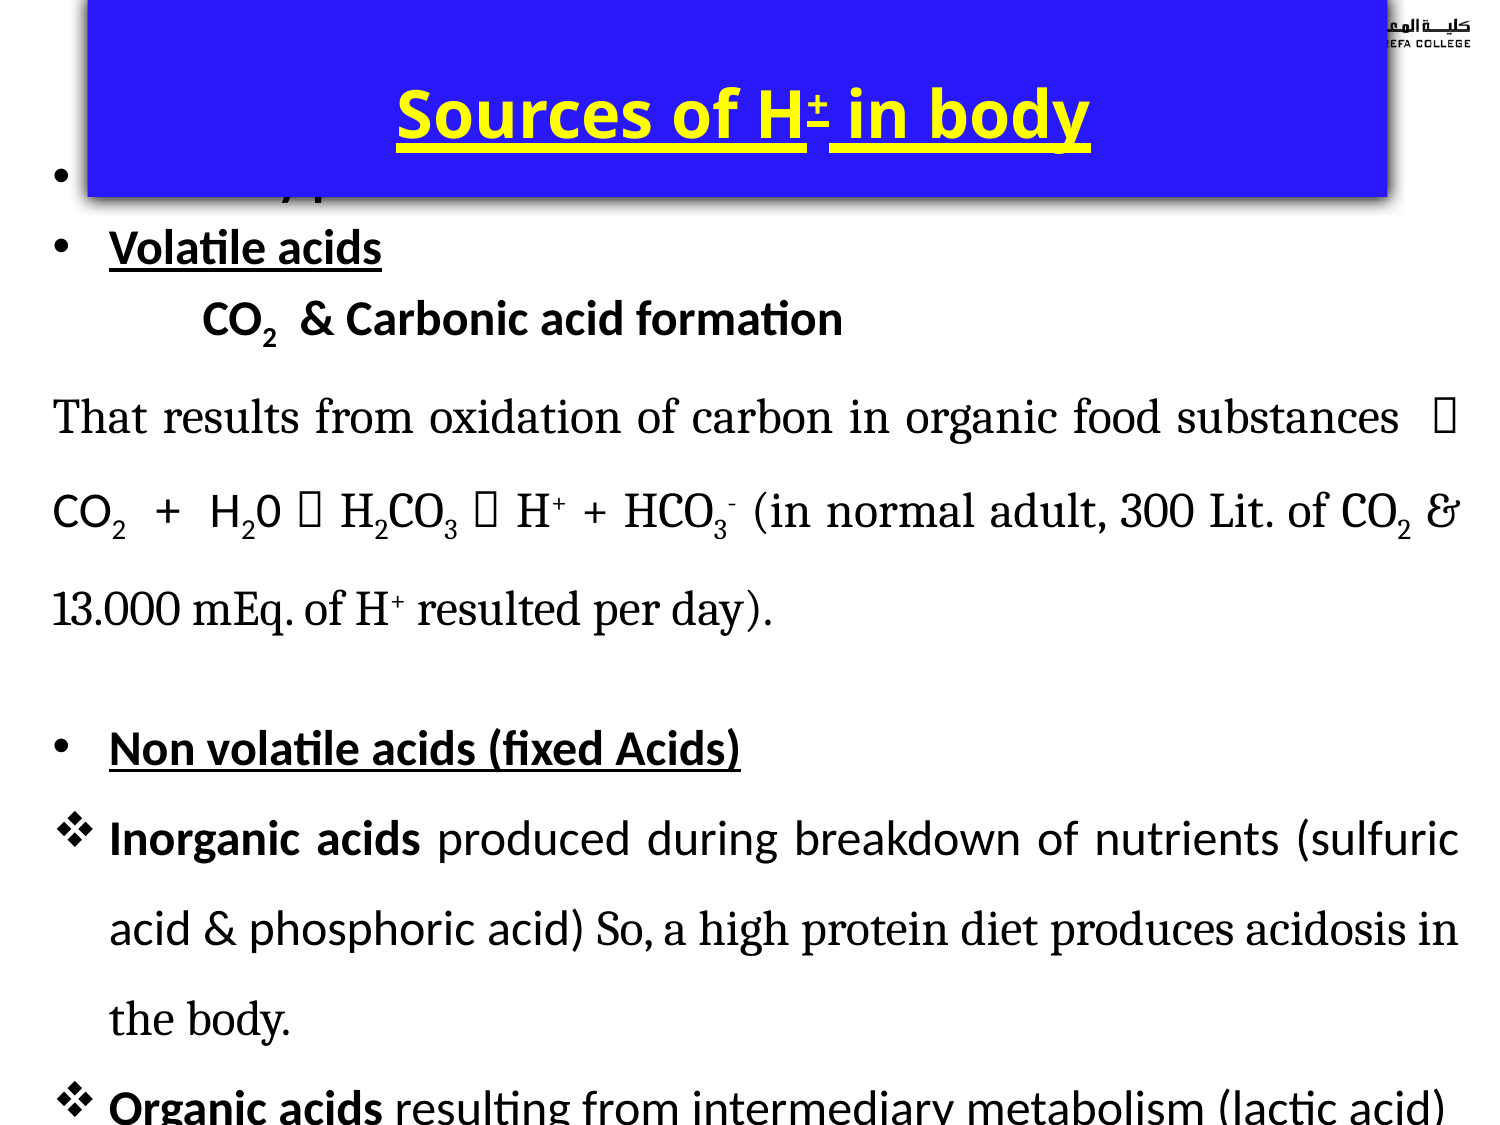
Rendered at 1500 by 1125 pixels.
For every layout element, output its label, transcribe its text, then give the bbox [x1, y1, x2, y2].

picture [1388, 0, 1475, 65]
title Sources of H+ in body [87, 0, 1388, 197]
list The body produces more acids than bases Volatile acids CO2 & Carbonic acid formation That results from oxidation of carbon in organic food substances  CO2 + H20  H2CO3  H+ + HCO3- (in normal adult, 300 Lit. of CO2 & 13.000 mEq. of H+ resulted per day). Non volatile acids (fixed Acids) Inorganic acids produced during breakdown of nutrients (sulfuric acid & phosphoric acid) So, a high protein diet produces acidosis in the body. Organic acids resulting from intermediary metabolism (lactic acid) [37, 137, 1475, 1063]
